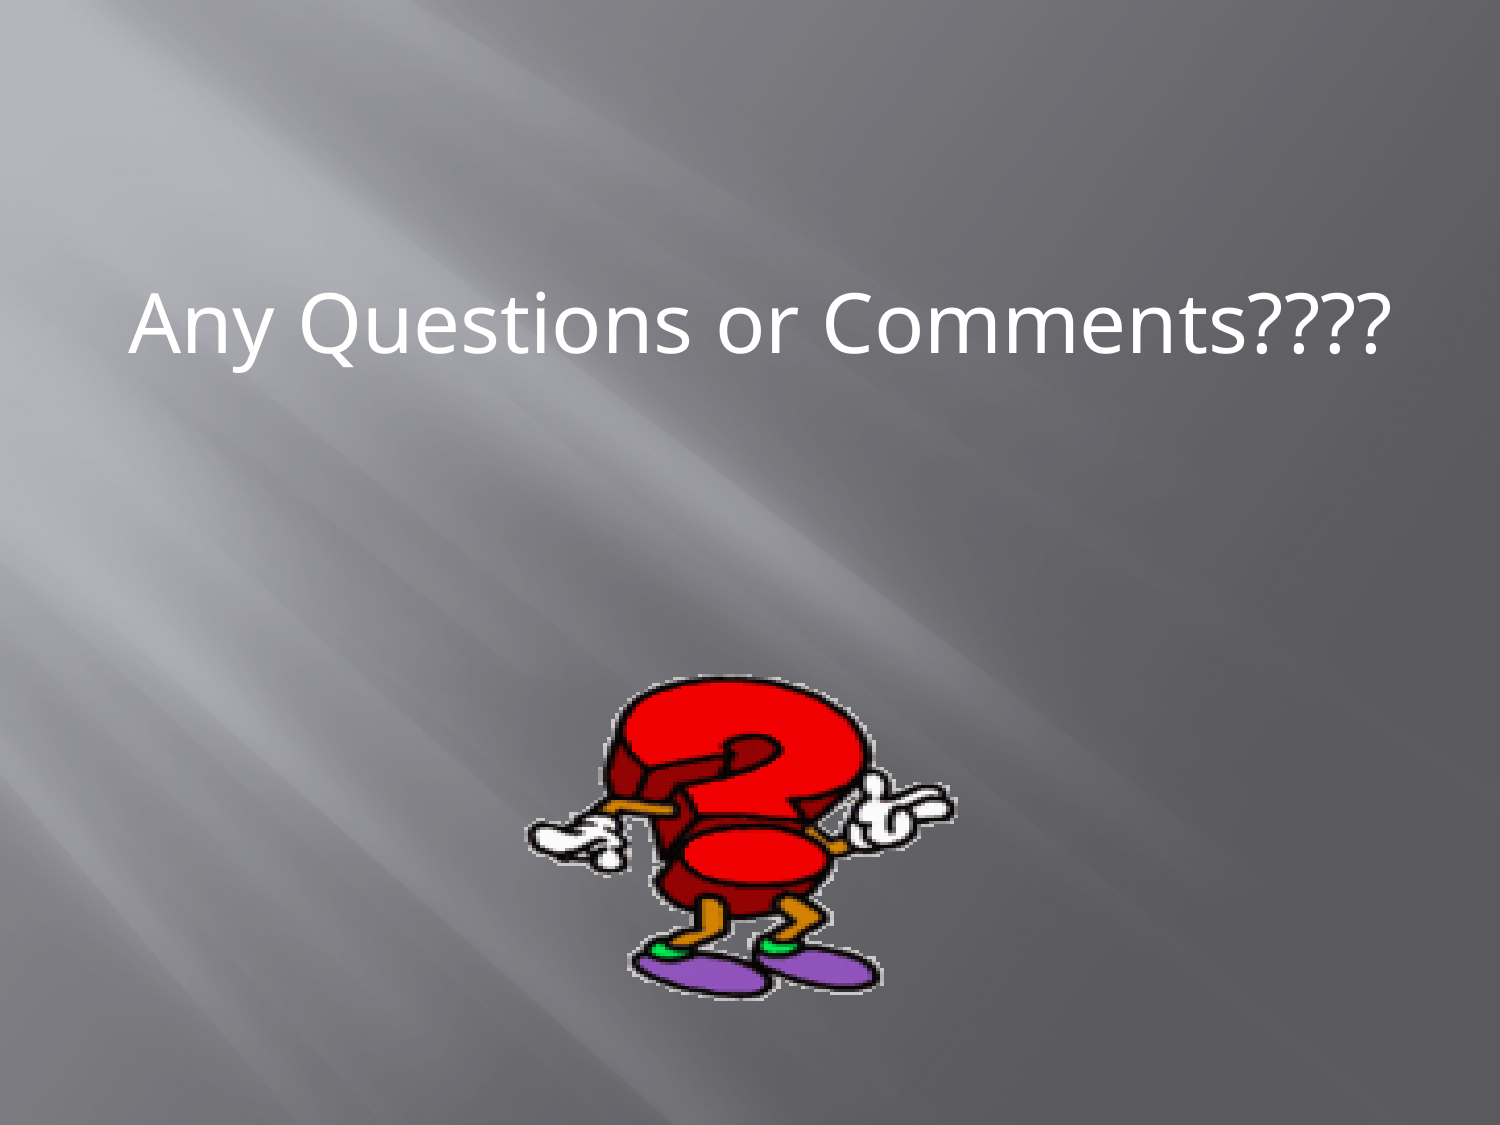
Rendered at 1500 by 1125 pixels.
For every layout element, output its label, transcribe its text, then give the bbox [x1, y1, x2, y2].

list Any Questions or Comments???? [75, 262, 1425, 1035]
picture [512, 537, 1051, 1013]
